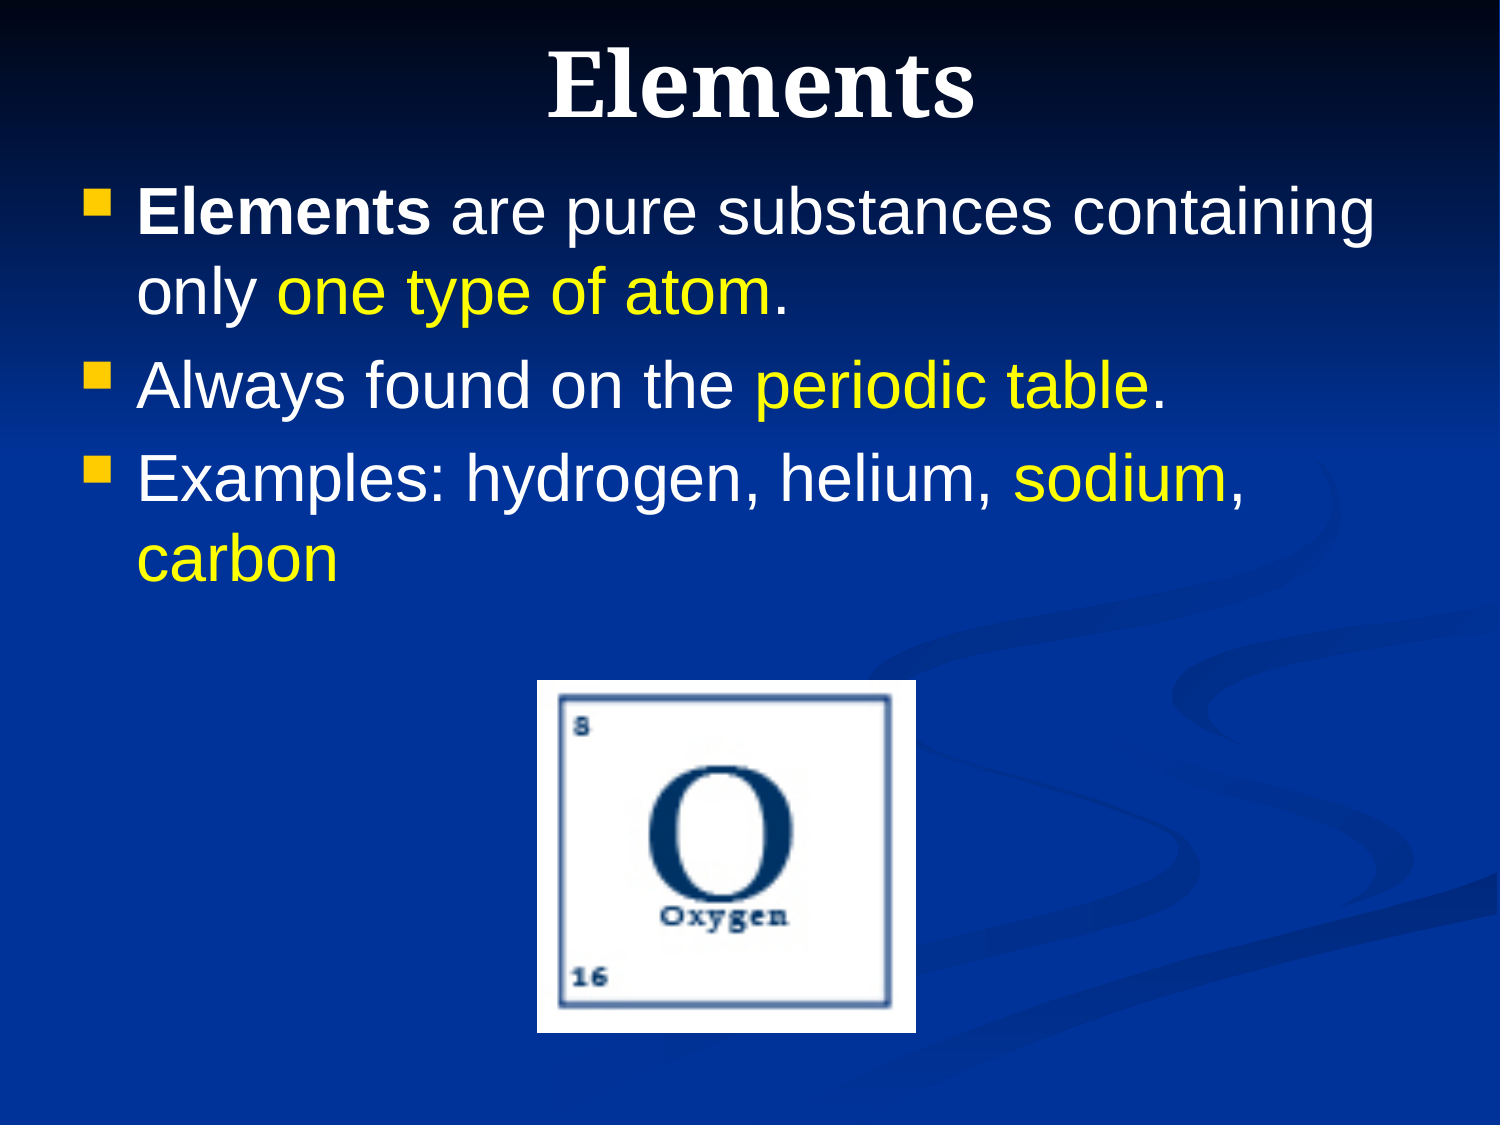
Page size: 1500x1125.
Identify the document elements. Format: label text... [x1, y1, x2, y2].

title Elements [76, 0, 1448, 162]
picture [537, 680, 917, 1033]
list Elements are pure substances containing only one type of atom. Always found on the periodic table. Examples: hydrogen, helium, sodium, carbon [64, 160, 1416, 1036]
